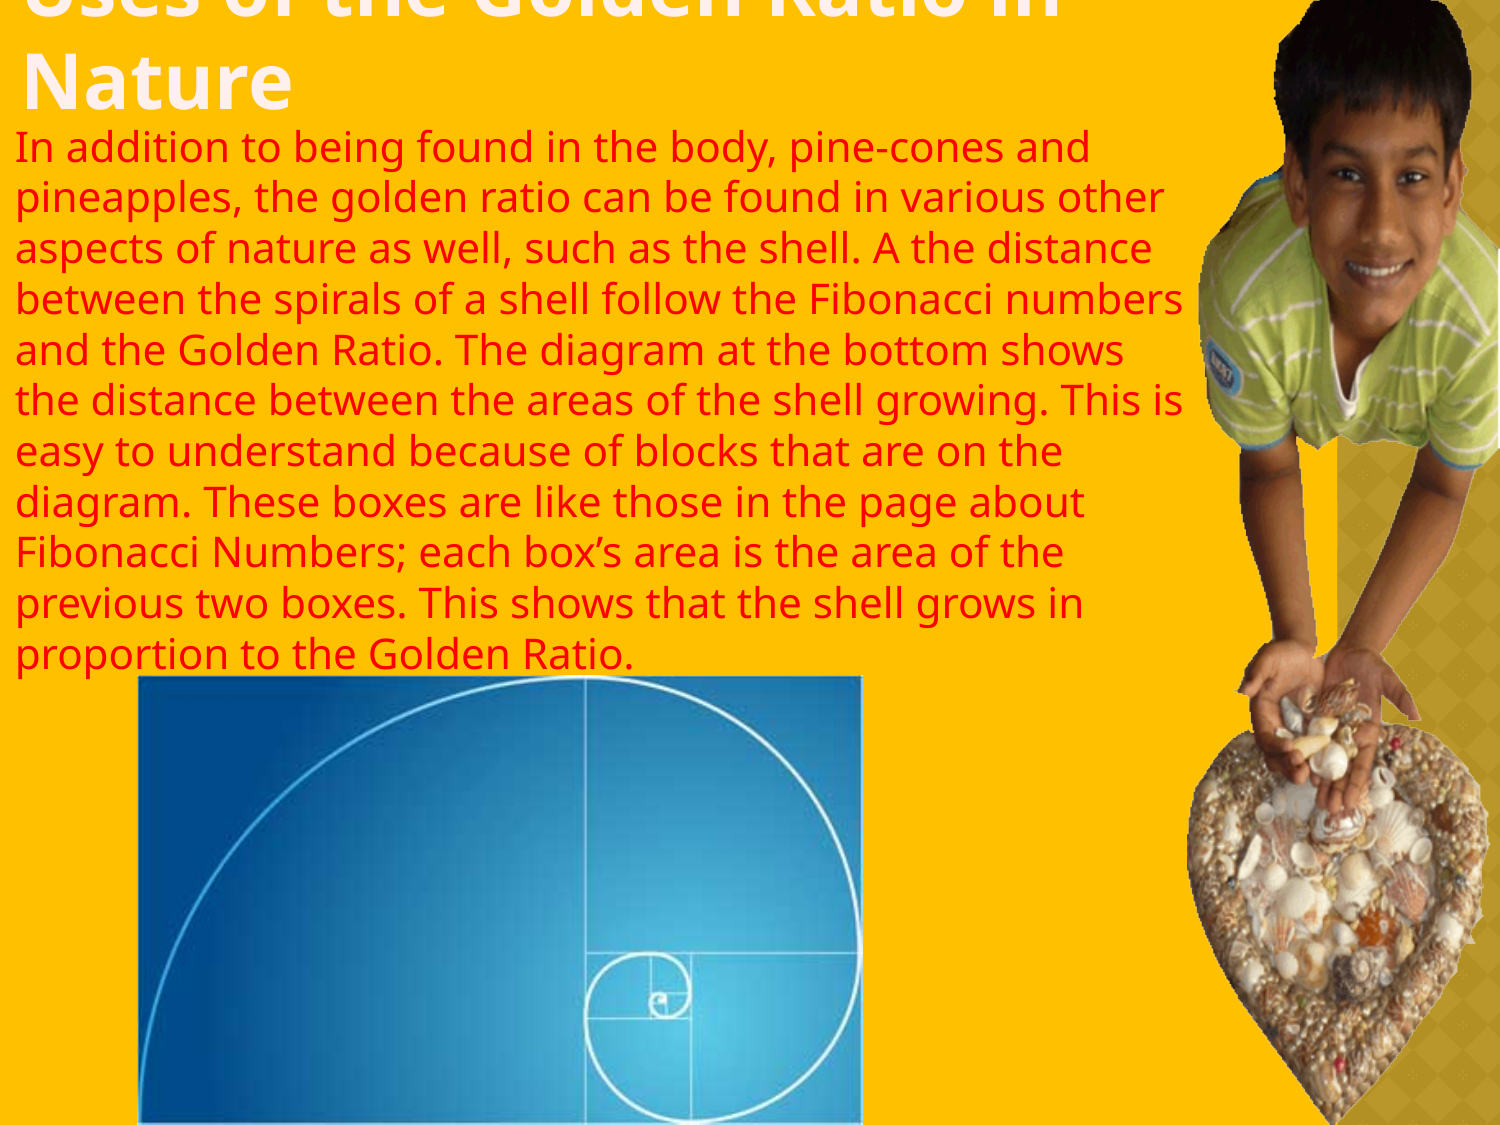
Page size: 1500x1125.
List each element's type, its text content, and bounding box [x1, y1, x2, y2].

picture [1186, 0, 1500, 1125]
title Uses of the Golden Ratio in Nature [12, 0, 1184, 112]
picture [137, 674, 863, 1125]
list In addition to being found in the body, pine-cones and pineapples, the golden ratio can be found in various other aspects of nature as well, such as the shell. A the distance between the spirals of a shell follow the Fibonacci numbers and the Golden Ratio. The diagram at the bottom shows the distance between the areas of the shell growing. This is easy to understand because of blocks that are on the diagram. These boxes are like those in the page about Fibonacci Numbers; each box’s area is the area of the previous two boxes. This shows that the shell grows in proportion to the Golden Ratio. [0, 112, 1181, 688]
